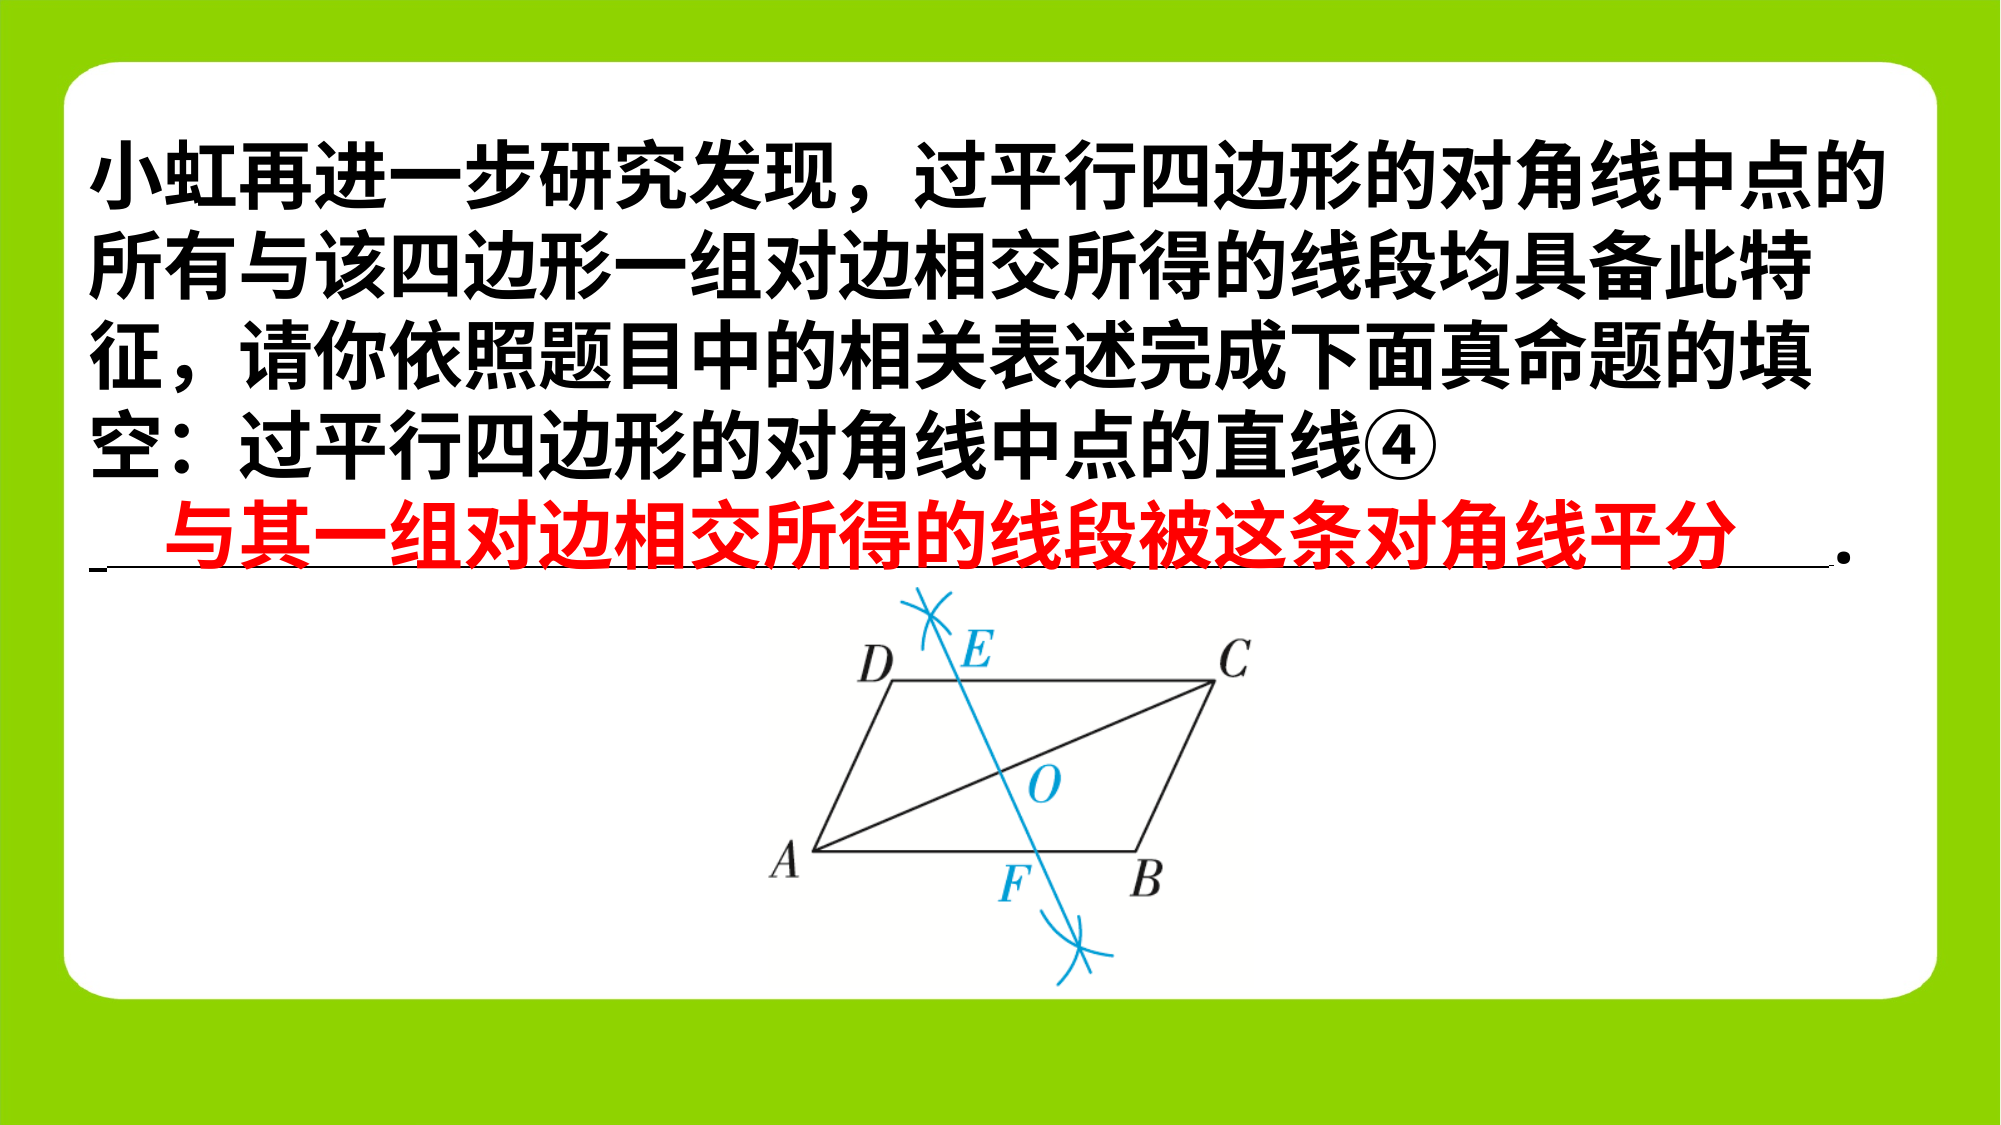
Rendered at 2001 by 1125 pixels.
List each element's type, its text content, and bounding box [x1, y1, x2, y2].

text_box 与其一组对边相交所得的线段被这条对角线平分 [149, 480, 1835, 587]
text_box 小虹再进一步研究发现，过平行四边形的对角线中点的 所有与该四边形一组对边相交所得的线段均具备此特 征，请你依照题目中的相关表述完成下面真命题的填 空：过平行四边形的对角线中点的直线④ ⁠. [88, 128, 1974, 583]
picture [0, 0, 2001, 1125]
